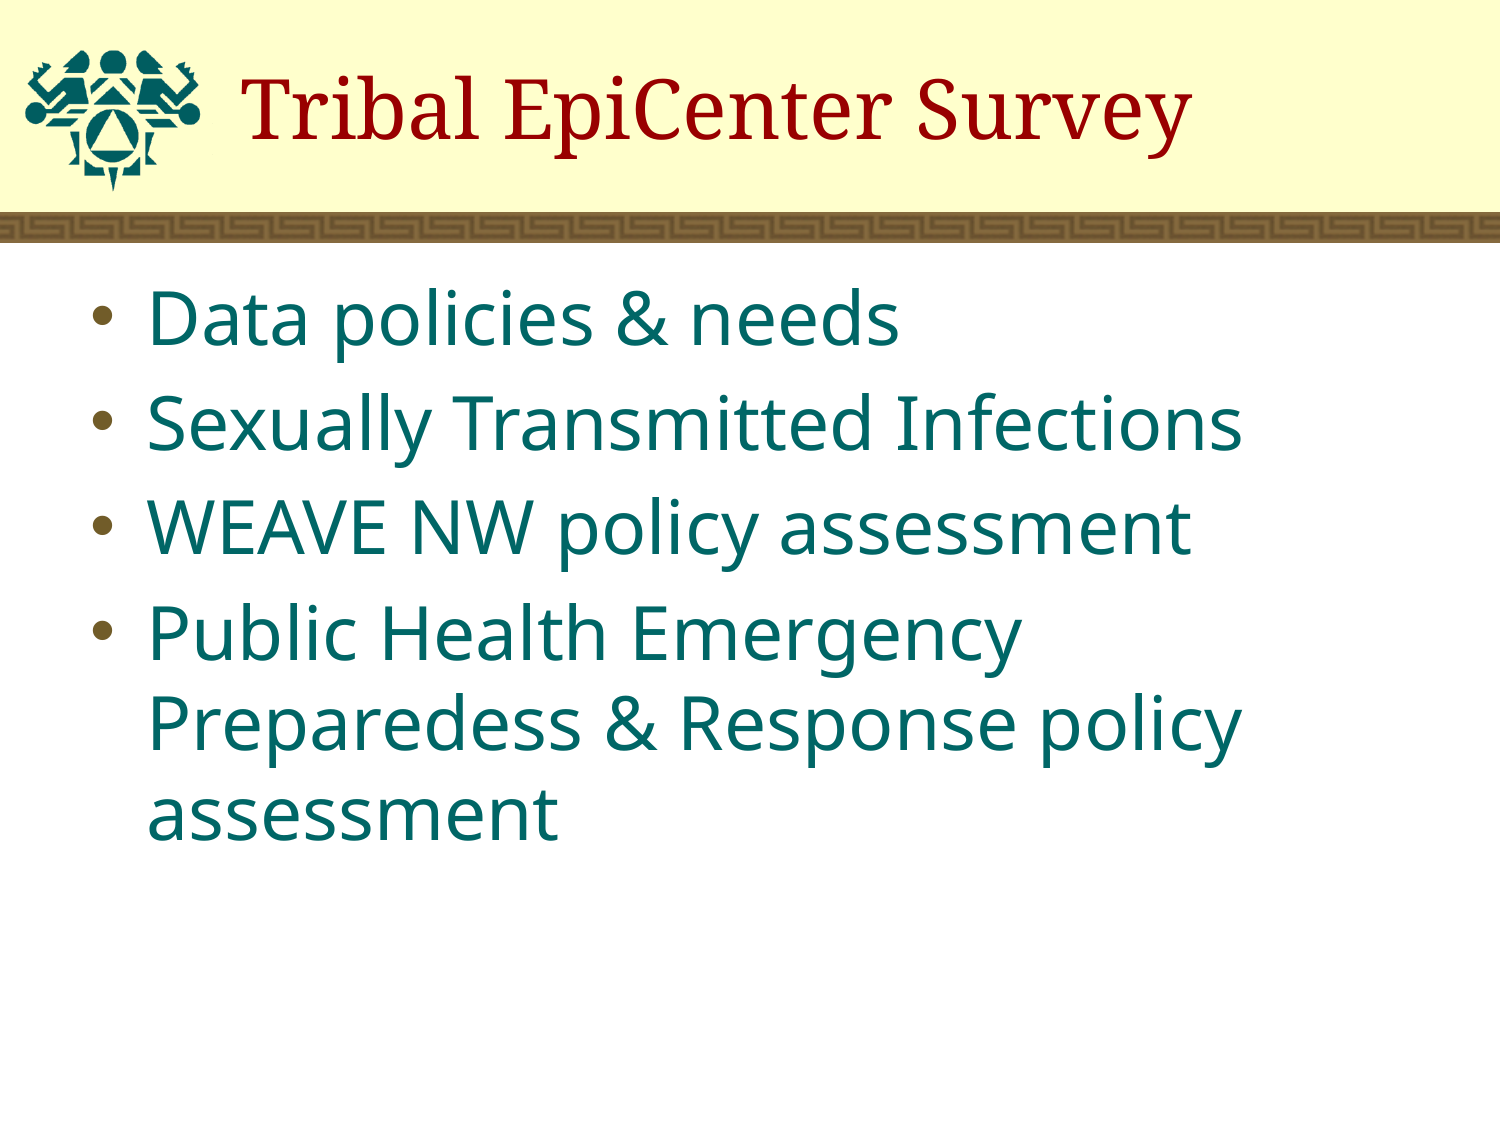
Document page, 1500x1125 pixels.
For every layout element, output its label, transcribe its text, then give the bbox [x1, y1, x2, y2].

picture [0, 212, 1500, 243]
list Data policies & needs Sexually Transmitted Infections WEAVE NW policy assessment Public Health Emergency Preparedess & Response policy assessment [74, 262, 1426, 1038]
picture [12, 37, 213, 206]
title Tribal EpiCenter Survey [224, 12, 1426, 201]
